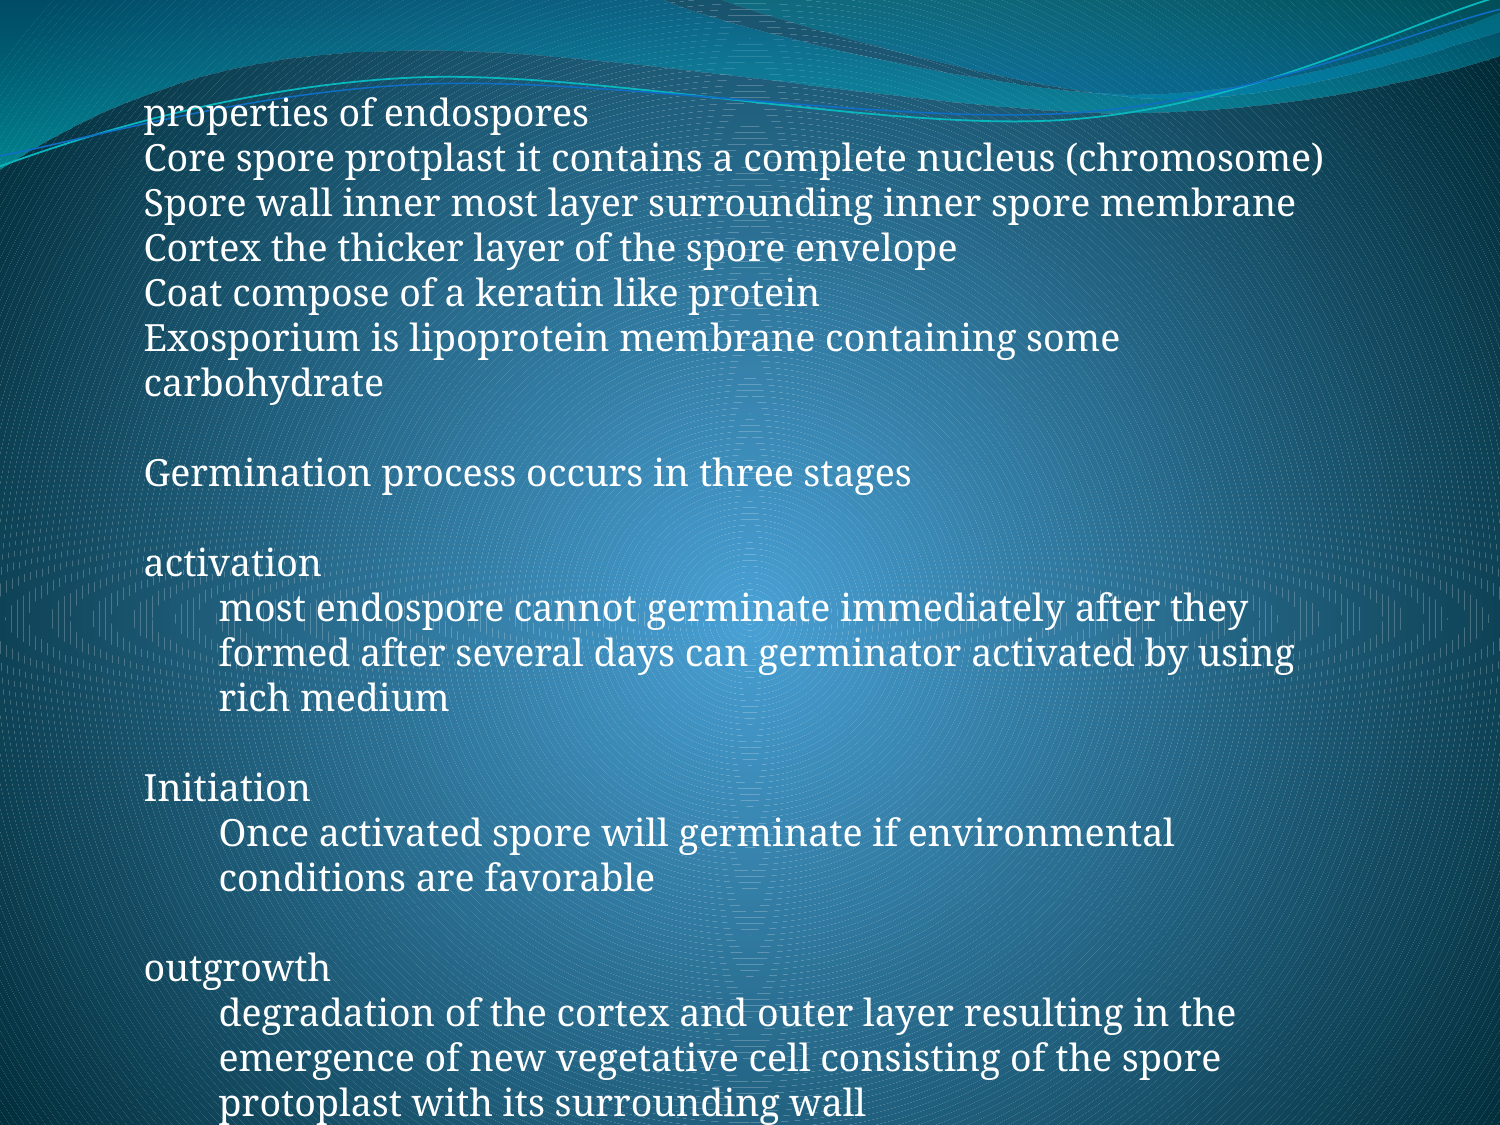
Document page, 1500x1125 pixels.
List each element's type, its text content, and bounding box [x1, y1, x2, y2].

text_box properties of endospores Core spore protplast it contains a complete nucleus (chromosome) Spore wall inner most layer surrounding inner spore membrane Cortex the thicker layer of the spore envelope Coat compose of a keratin like protein Exosporium is lipoprotein membrane containing some carbohydrate Germination process occurs in three stages activation most endospore cannot germinate immediately after they formed after several days can germinator activated by using rich medium Initiation Once activated spore will germinate if environmental conditions are favorable outgrowth degradation of the cortex and outer layer resulting in the emergence of new vegetative cell consisting of the spore protoplast with its surrounding wall [128, 81, 1372, 1125]
